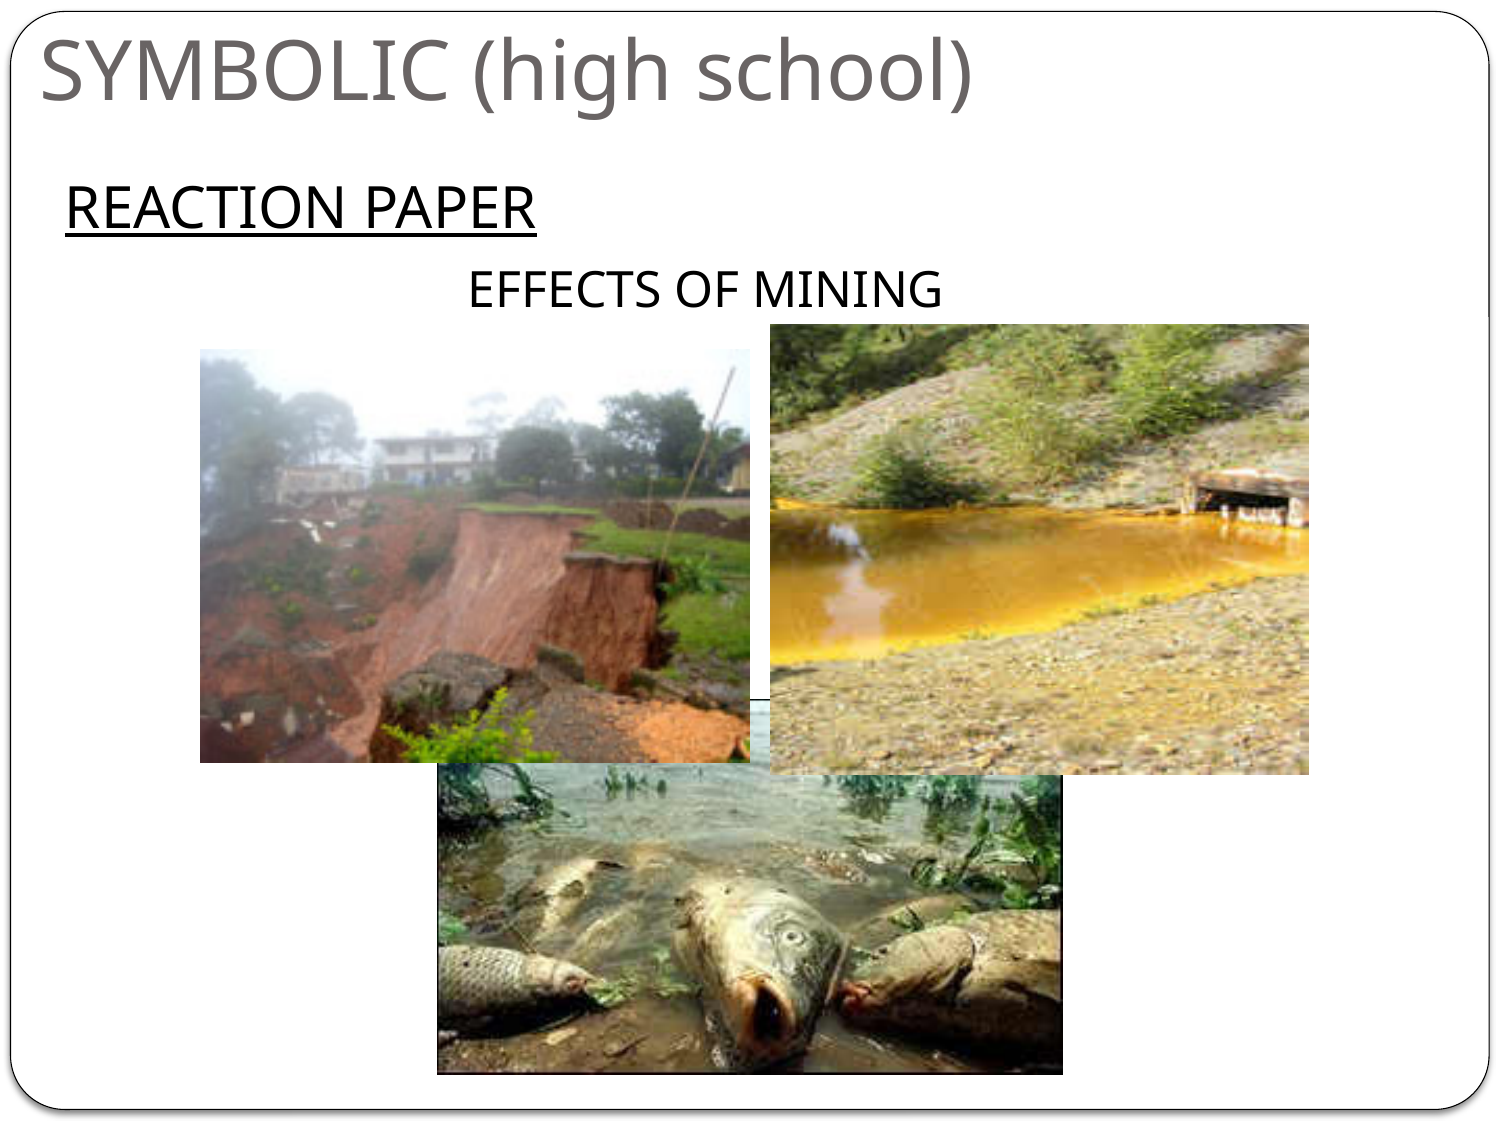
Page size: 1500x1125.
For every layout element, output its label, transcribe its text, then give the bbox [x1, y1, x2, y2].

picture [199, 324, 1309, 1076]
title SYMBOLIC (high school) [24, 0, 1300, 133]
text_box REACTION PAPER [49, 162, 788, 248]
text_box EFFECTS OF MINING [387, 249, 1025, 325]
